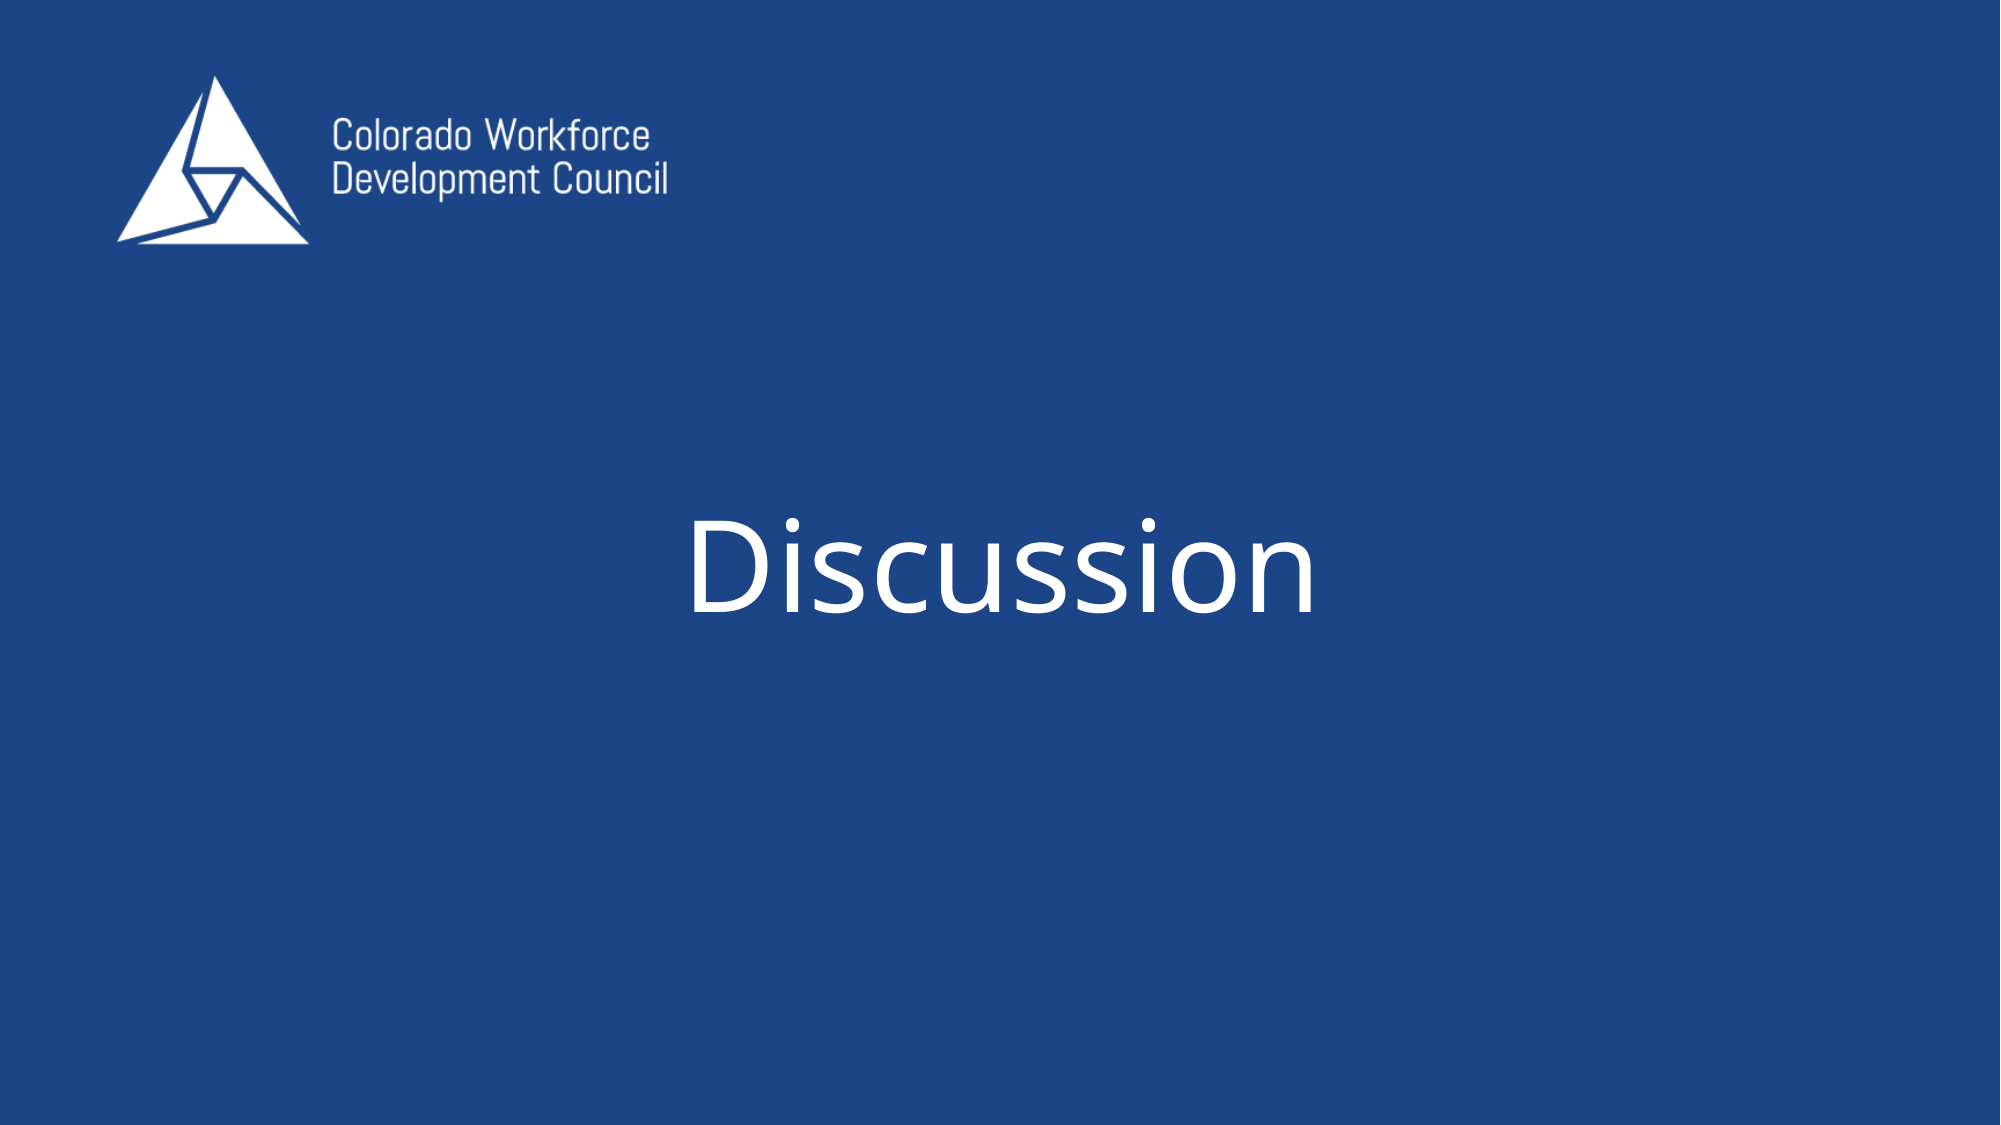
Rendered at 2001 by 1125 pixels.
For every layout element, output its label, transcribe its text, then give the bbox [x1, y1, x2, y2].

picture [117, 75, 667, 245]
title Discussion [102, 402, 1903, 721]
